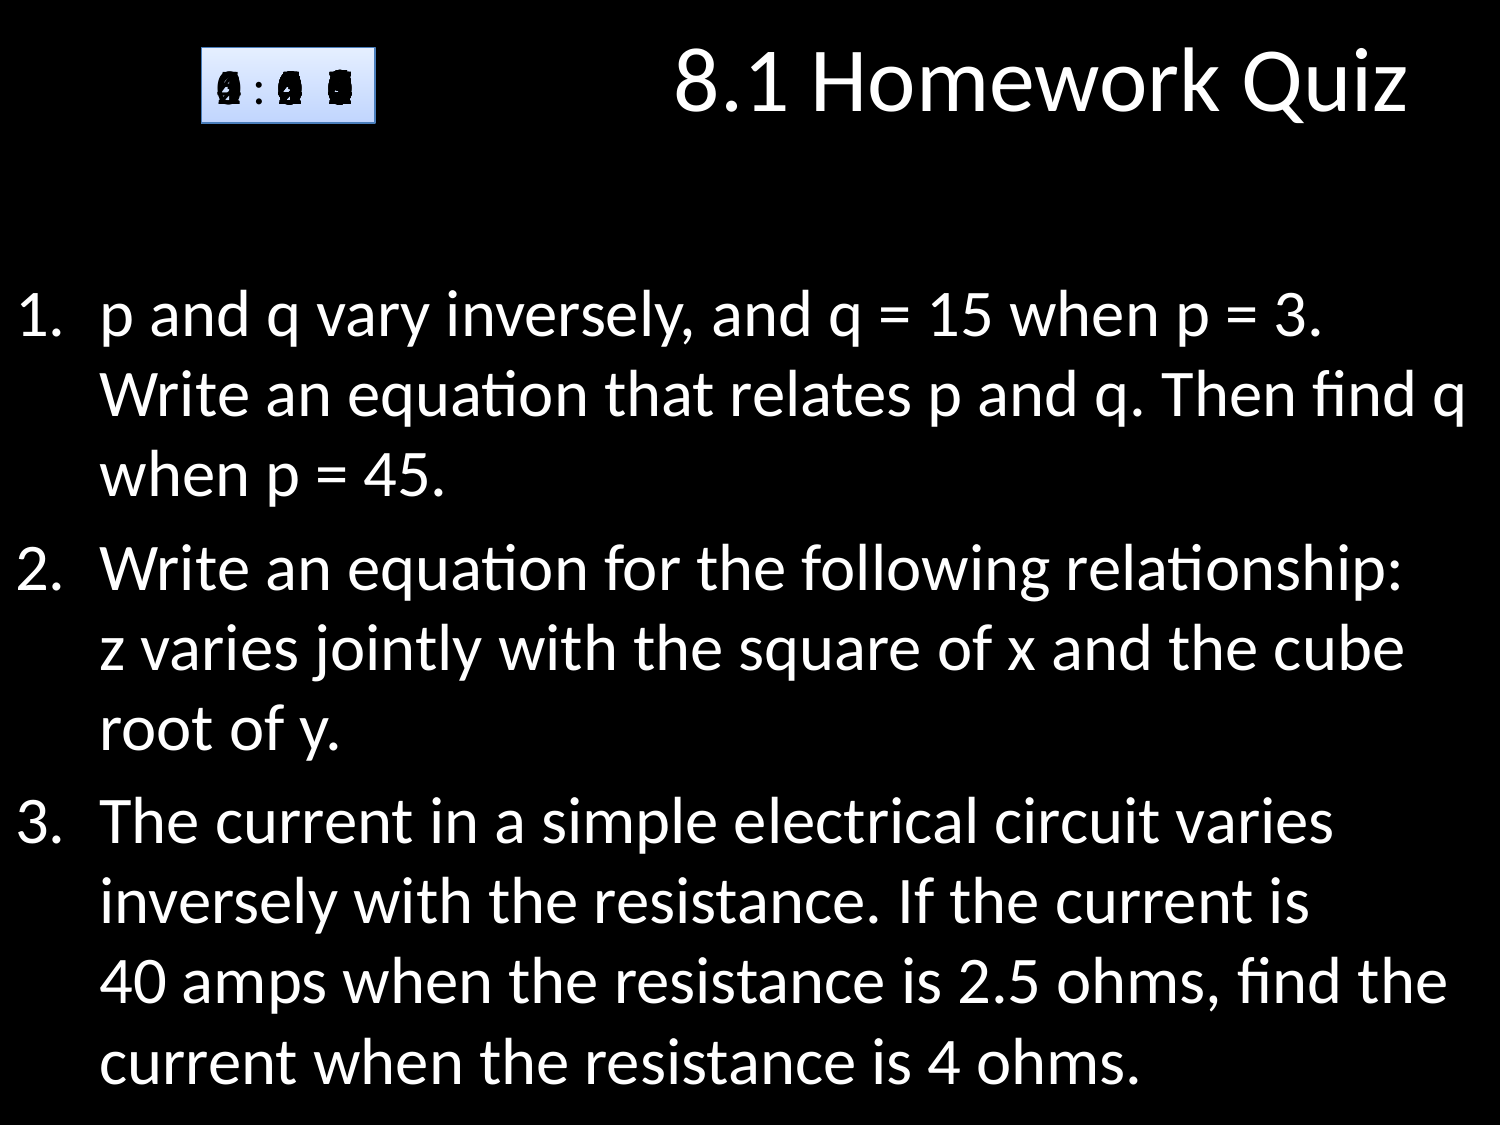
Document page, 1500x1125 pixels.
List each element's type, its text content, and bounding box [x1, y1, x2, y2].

text_box : [252, 47, 262, 123]
text_box [201, 47, 376, 124]
title 8.1 Homework Quiz [75, 0, 1425, 150]
text_box 9 [312, 47, 363, 123]
text_box 0 [262, 47, 312, 123]
text_box 0 [201, 47, 252, 123]
list p and q vary inversely, and q = 15 when p = 3. Write an equation that relates p and q. Then find q when p = 45. Write an equation for the following relationship: z varies jointly with the square of x and the cube root of y. The current in a simple electrical circuit varies inversely with the resistance. If the current is 40 amps when the resistance is 2.5 ohms, find the current when the resistance is 4 ohms. [0, 262, 1500, 1125]
